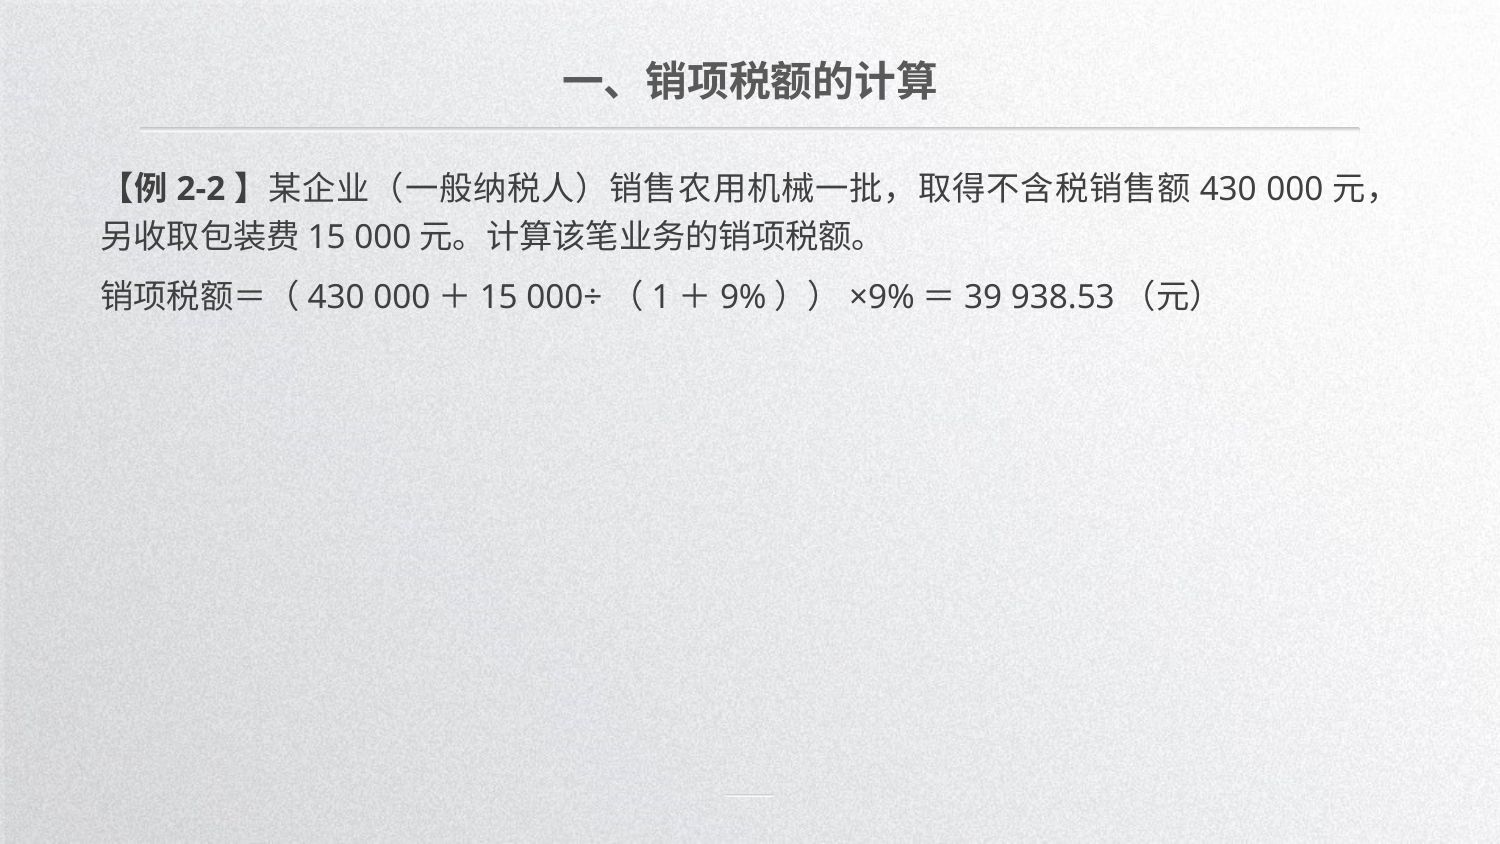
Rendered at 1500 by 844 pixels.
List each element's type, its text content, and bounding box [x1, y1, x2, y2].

text_box 【例2-2】某企业（一般纳税人）销售农用机械一批，取得不含税销售额430 000元，另收取包装费15 000元。计算该笔业务的销项税额。 销项税额＝（430 000＋15 000÷（1＋9%））×9%＝39 938.53（元） [100, 159, 1400, 376]
text_box 一、销项税额的计算 [460, 49, 1039, 111]
picture [0, 0, 1500, 844]
